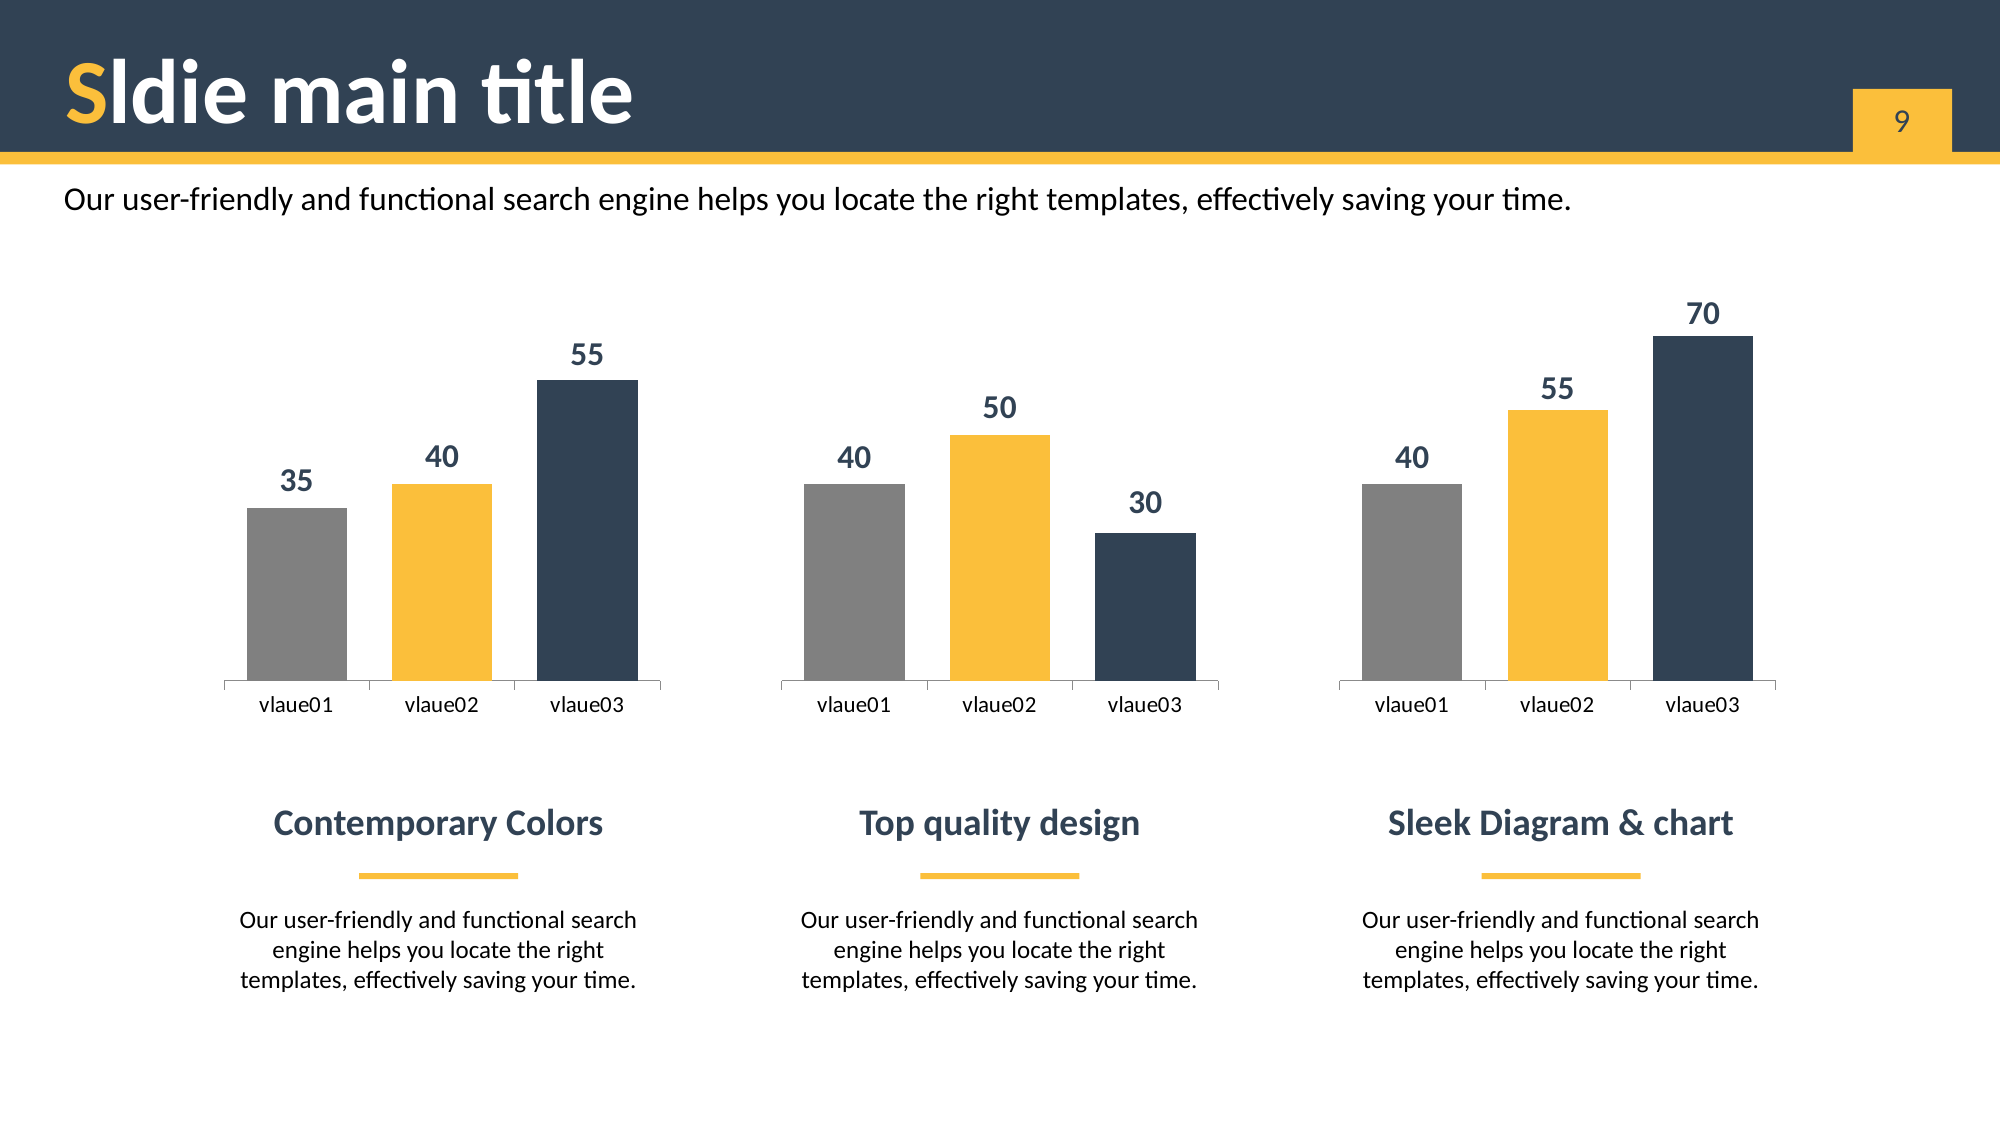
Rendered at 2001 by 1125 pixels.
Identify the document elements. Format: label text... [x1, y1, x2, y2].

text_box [1331, 790, 1791, 1003]
text_box Our user-friendly and functional search engine helps you locate the right templates, effectively saving your time. [49, 168, 1933, 225]
slide_number 9 [1843, 88, 1961, 149]
chart [214, 177, 670, 731]
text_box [209, 790, 669, 1003]
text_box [770, 790, 1230, 1003]
list Sldie main title [50, 37, 1878, 134]
chart [772, 177, 1228, 731]
chart [1330, 177, 1785, 731]
